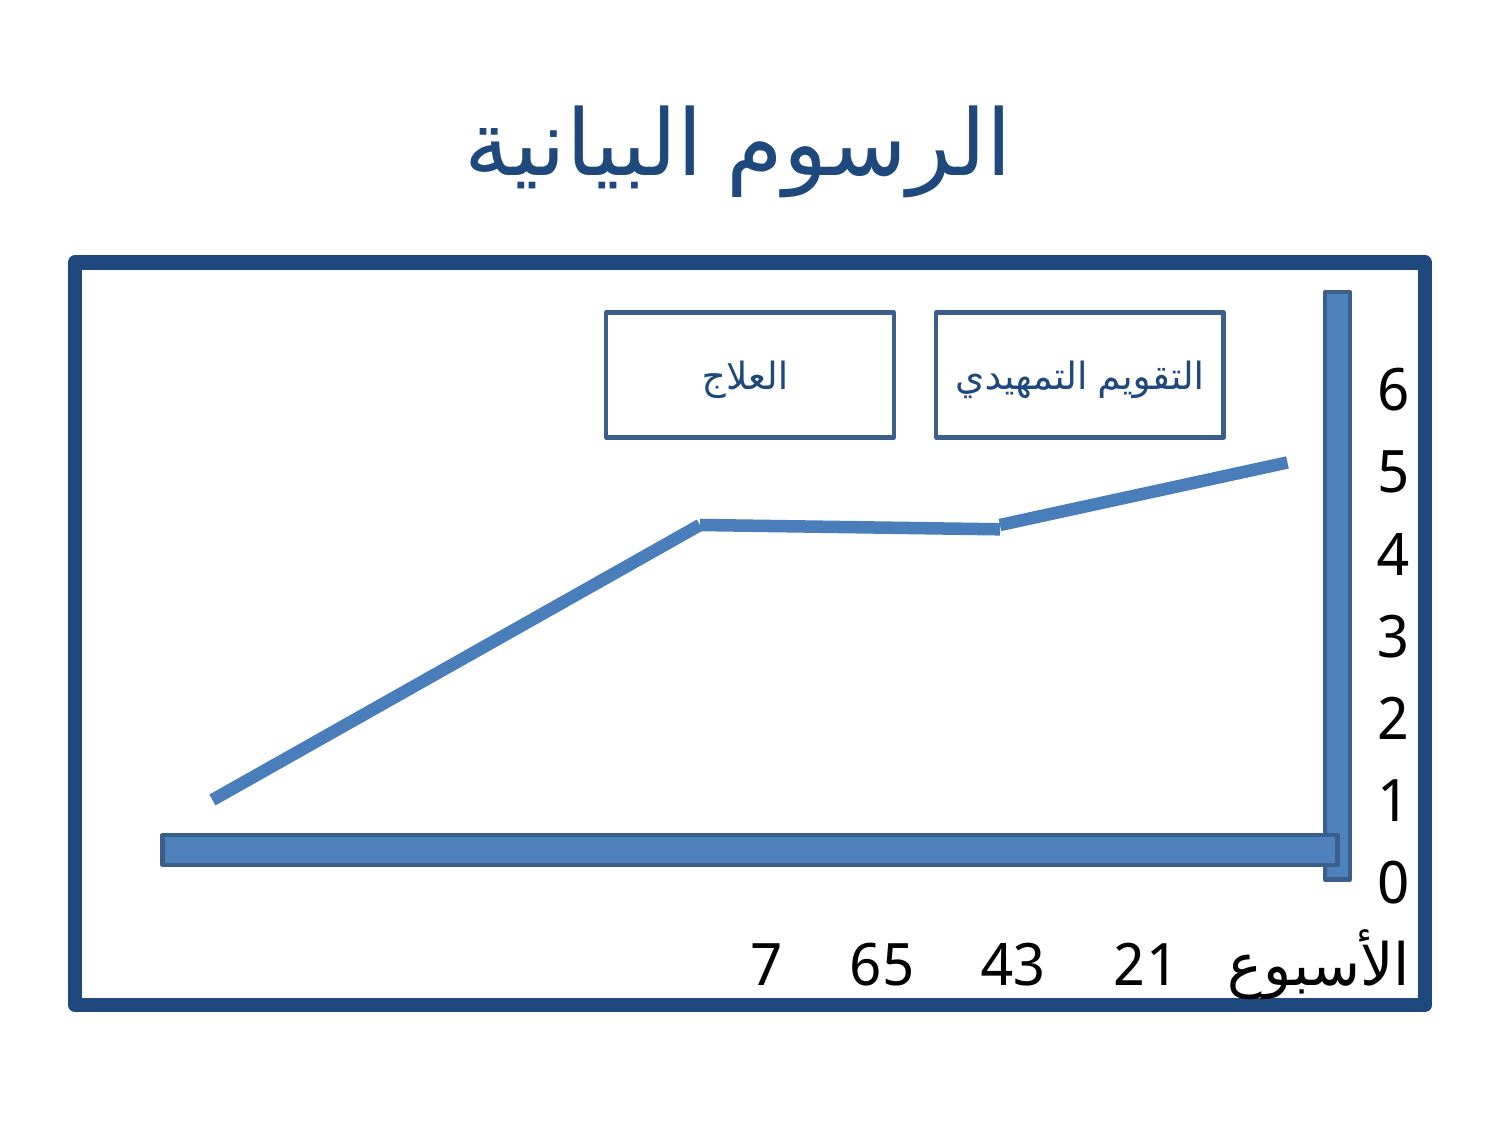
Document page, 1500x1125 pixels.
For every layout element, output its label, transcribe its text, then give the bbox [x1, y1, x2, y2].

text_box العلاج [604, 310, 896, 440]
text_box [999, 462, 1288, 526]
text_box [701, 524, 1001, 530]
text_box [1323, 290, 1352, 882]
list 6 5 4 3 2 1 0 الأسبوع 1 2 3 4 5 6 7 [75, 262, 1425, 1005]
text_box التقويم التمهيدي [934, 310, 1226, 440]
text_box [212, 524, 701, 801]
text_box [160, 833, 1340, 867]
title الرسوم البيانية [75, 45, 1425, 233]
